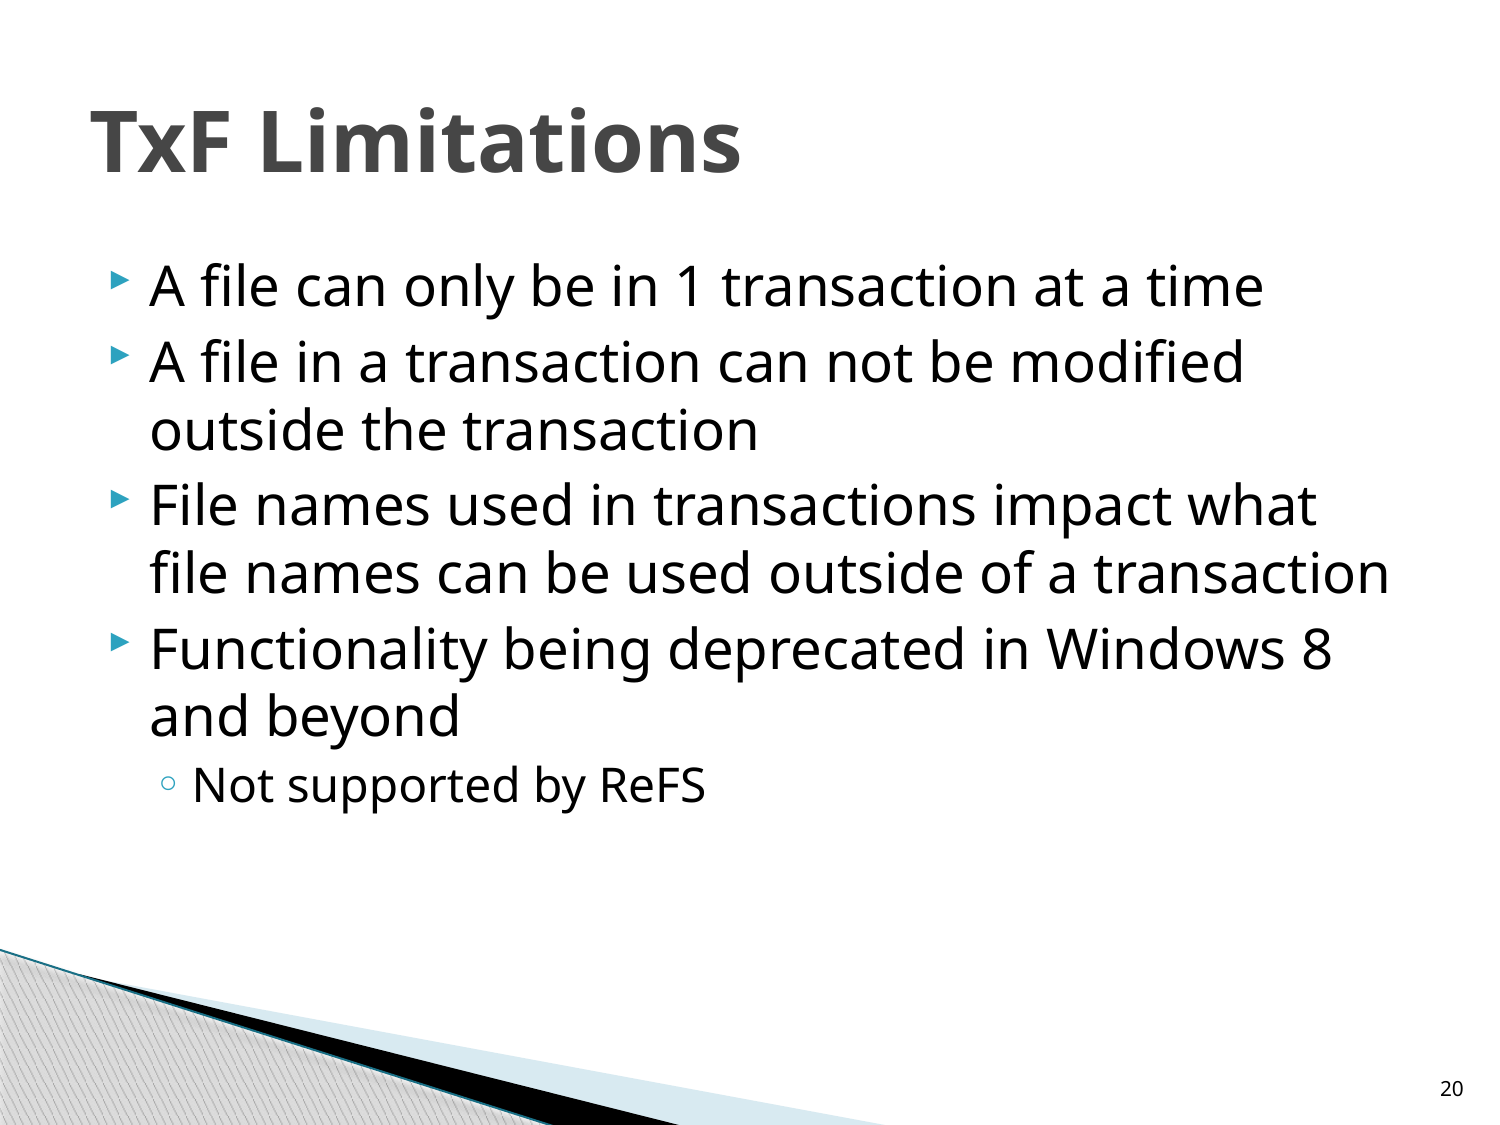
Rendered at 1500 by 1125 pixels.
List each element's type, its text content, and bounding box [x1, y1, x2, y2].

title TxF Limitations [75, 45, 1425, 233]
slide_number 20 [1418, 1051, 1479, 1112]
list A file can only be in 1 transaction at a time A file in a transaction can not be modified outside the transaction File names used in transactions impact what file names can be used outside of a transaction Functionality being deprecated in Windows 8 and beyond Not supported by ReFS [75, 243, 1425, 986]
